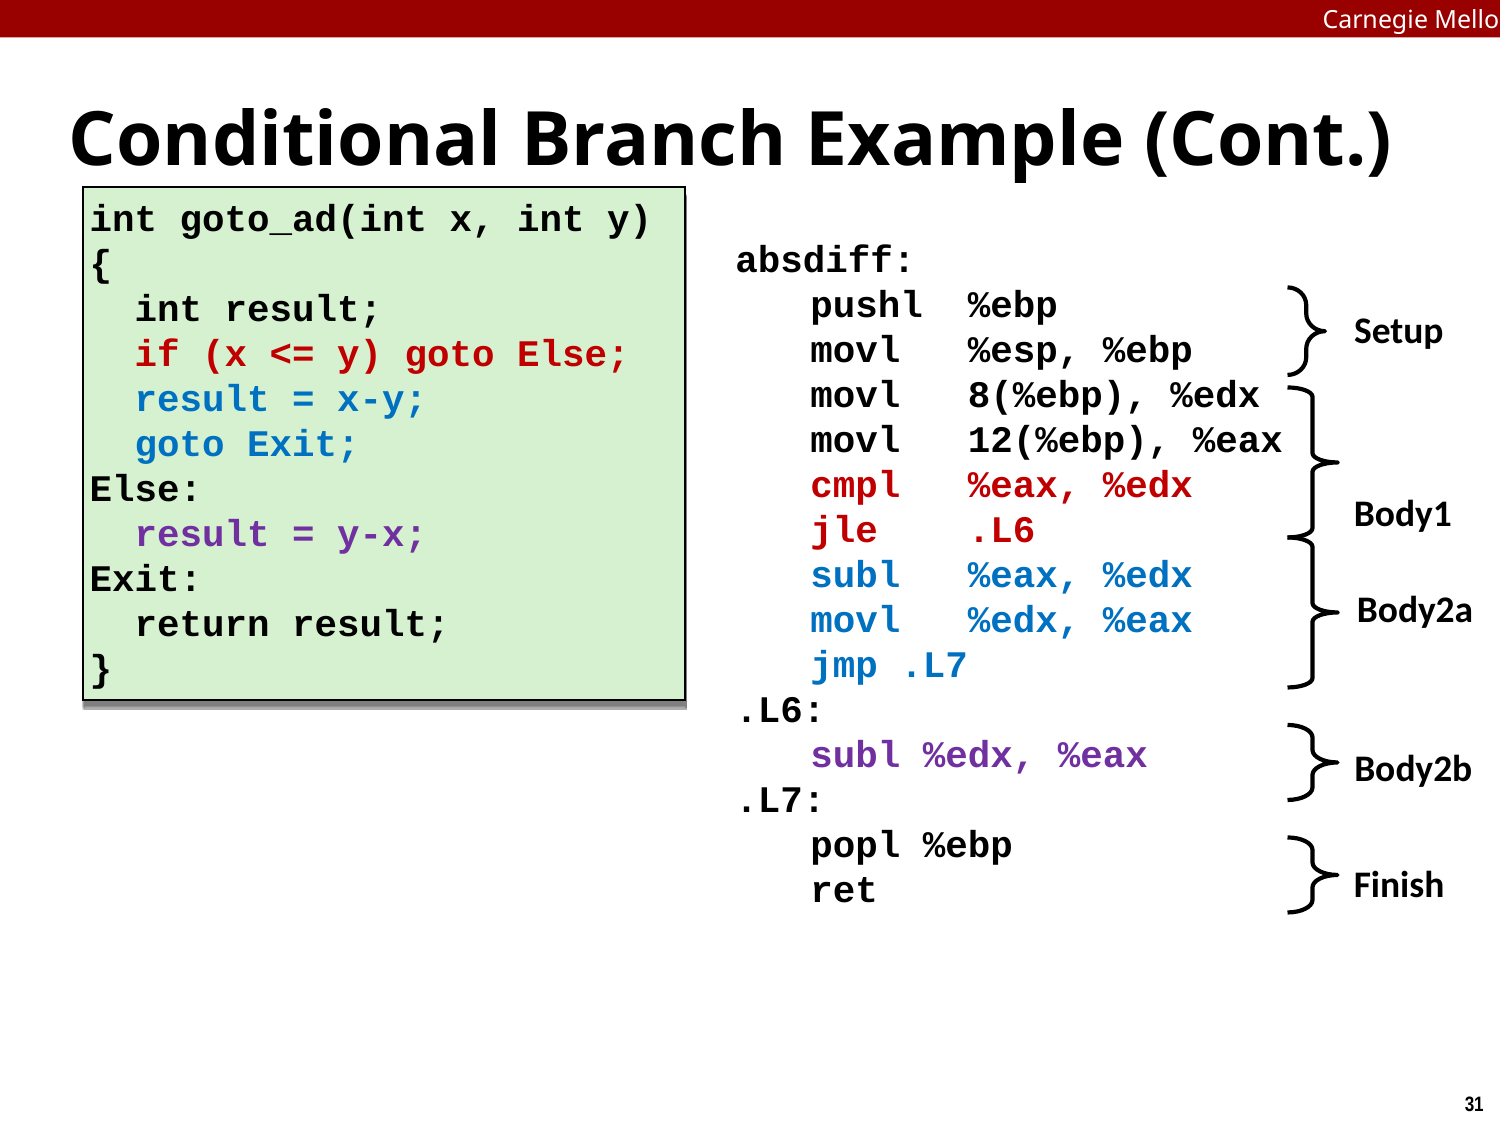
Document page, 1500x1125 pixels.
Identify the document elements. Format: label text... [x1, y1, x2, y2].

title Conditional Branch Example (Cont.) [62, 41, 1438, 230]
text_box int goto_ad(int x, int y) { int result; if (x <= y) goto Else; result = x-y; goto Exit; Else: result = y-x; Exit: return result; } [83, 187, 686, 700]
text_box Carnegie Mellon [1322, 3, 1500, 33]
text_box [728, 228, 1481, 1019]
text_box [0, 0, 1500, 38]
